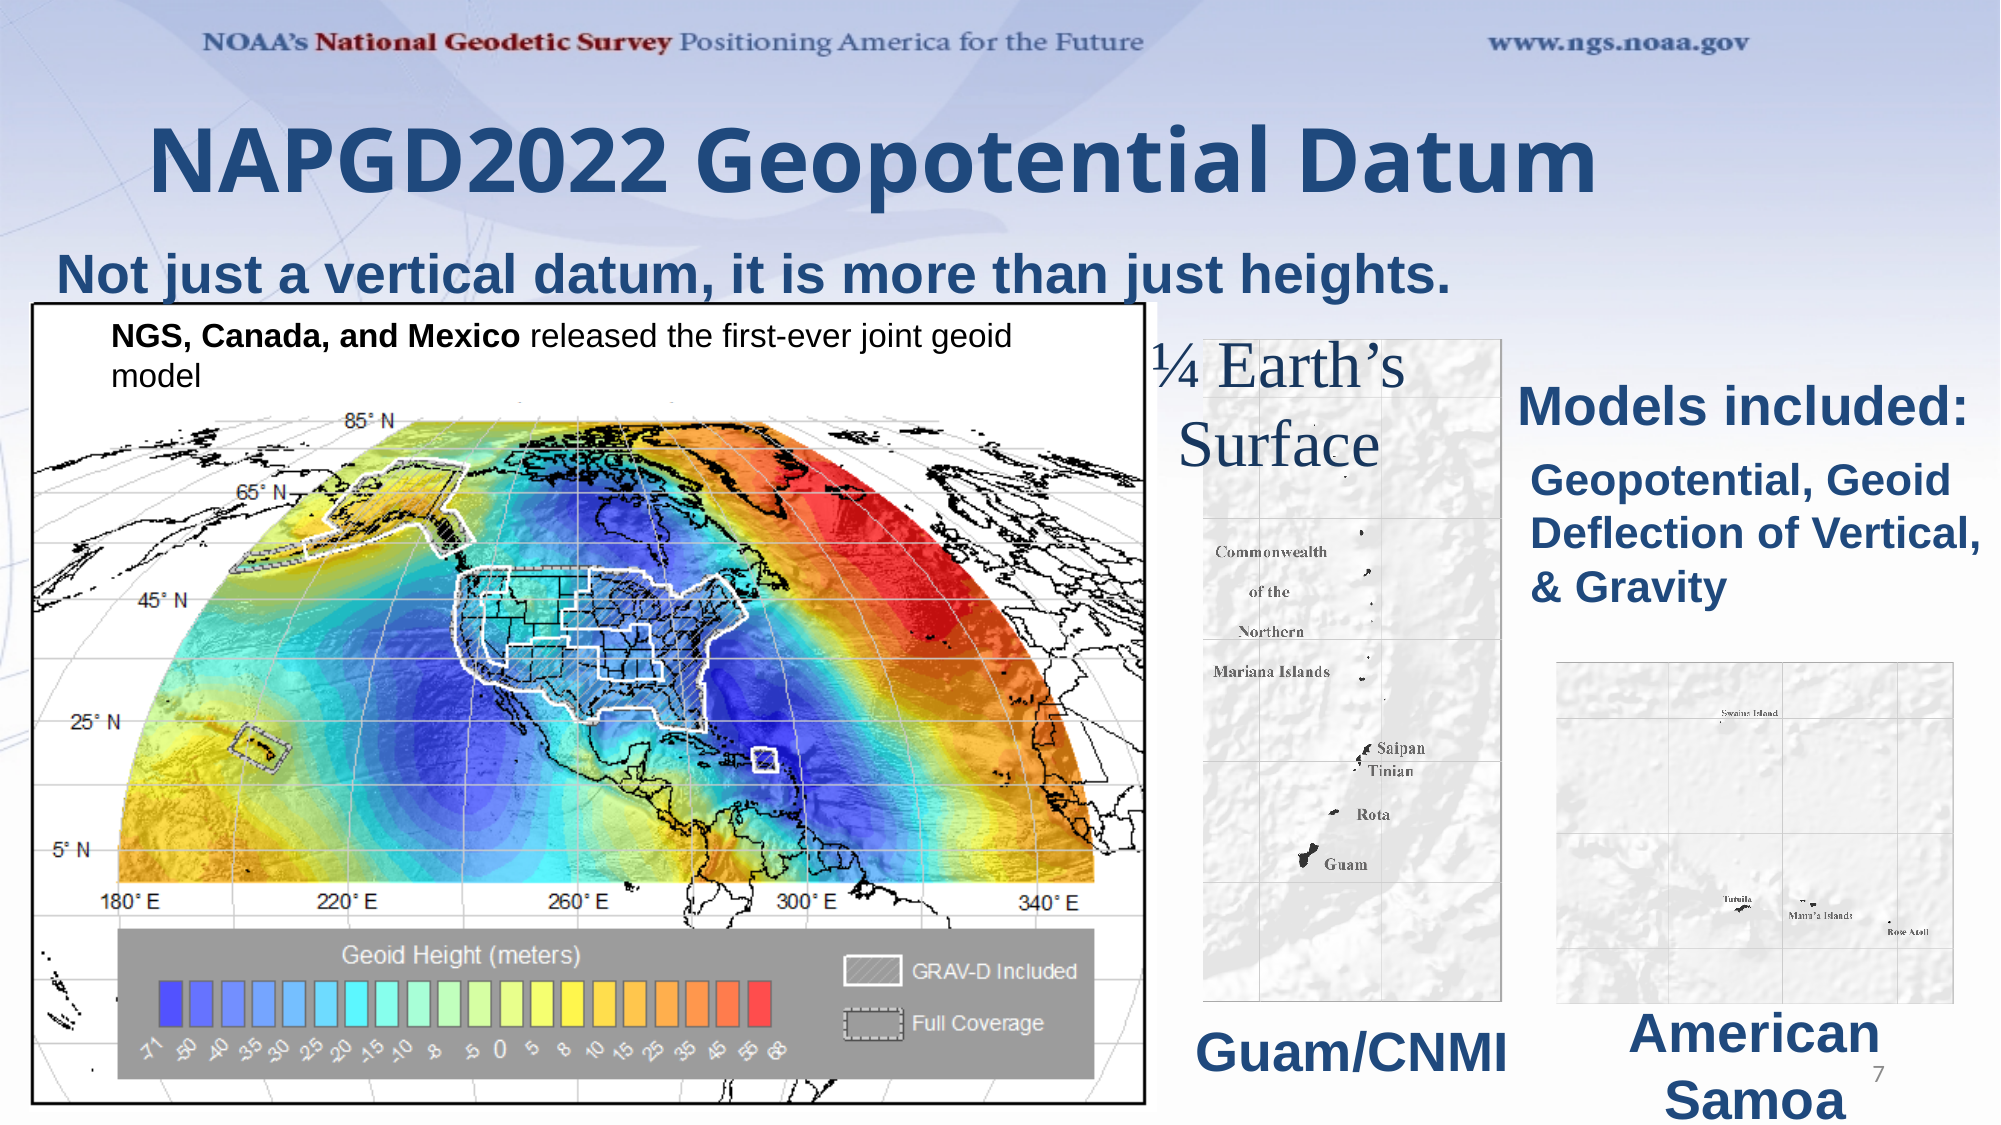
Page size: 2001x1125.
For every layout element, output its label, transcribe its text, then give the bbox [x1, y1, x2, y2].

text_box Models included: [1507, 361, 2000, 444]
slide_number 7 [1433, 1042, 1900, 1103]
text_box Geopotential, Geoid Deflection of Vertical, & Gravity [1520, 444, 2000, 621]
picture [0, 0, 2000, 1125]
text_box ¼ Earth’s Surface [1163, 310, 1500, 491]
text_box Guam/CNMI [1184, 1006, 1521, 1093]
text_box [28, 302, 1158, 1112]
text_box American Samoa [1545, 987, 1965, 1125]
text_box NAPGD2022 Geopotential Datum [136, 95, 1925, 218]
text_box Not just a vertical datum, it is more than just heights. [46, 227, 1591, 315]
